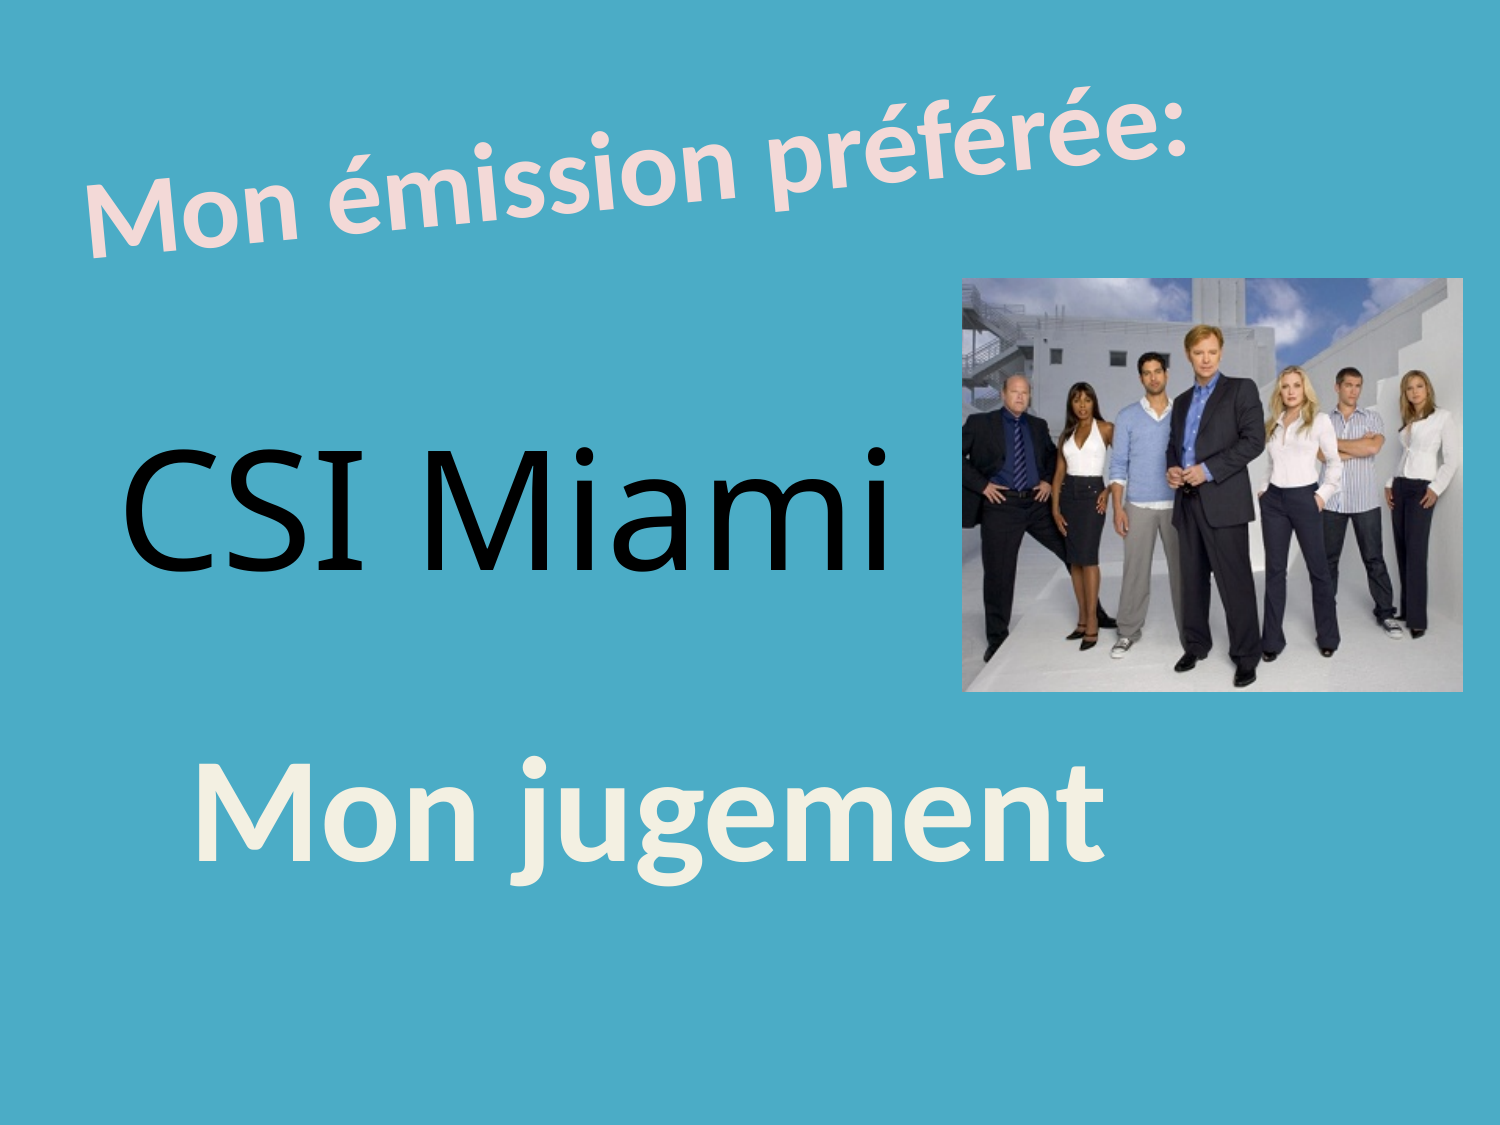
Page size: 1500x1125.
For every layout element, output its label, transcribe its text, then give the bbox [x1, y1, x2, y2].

text_box Mon émission préférée: [29, 30, 1242, 294]
title CSI Miami [100, 349, 916, 657]
subtitle Mon jugement [123, 704, 1174, 992]
picture [962, 278, 1463, 692]
